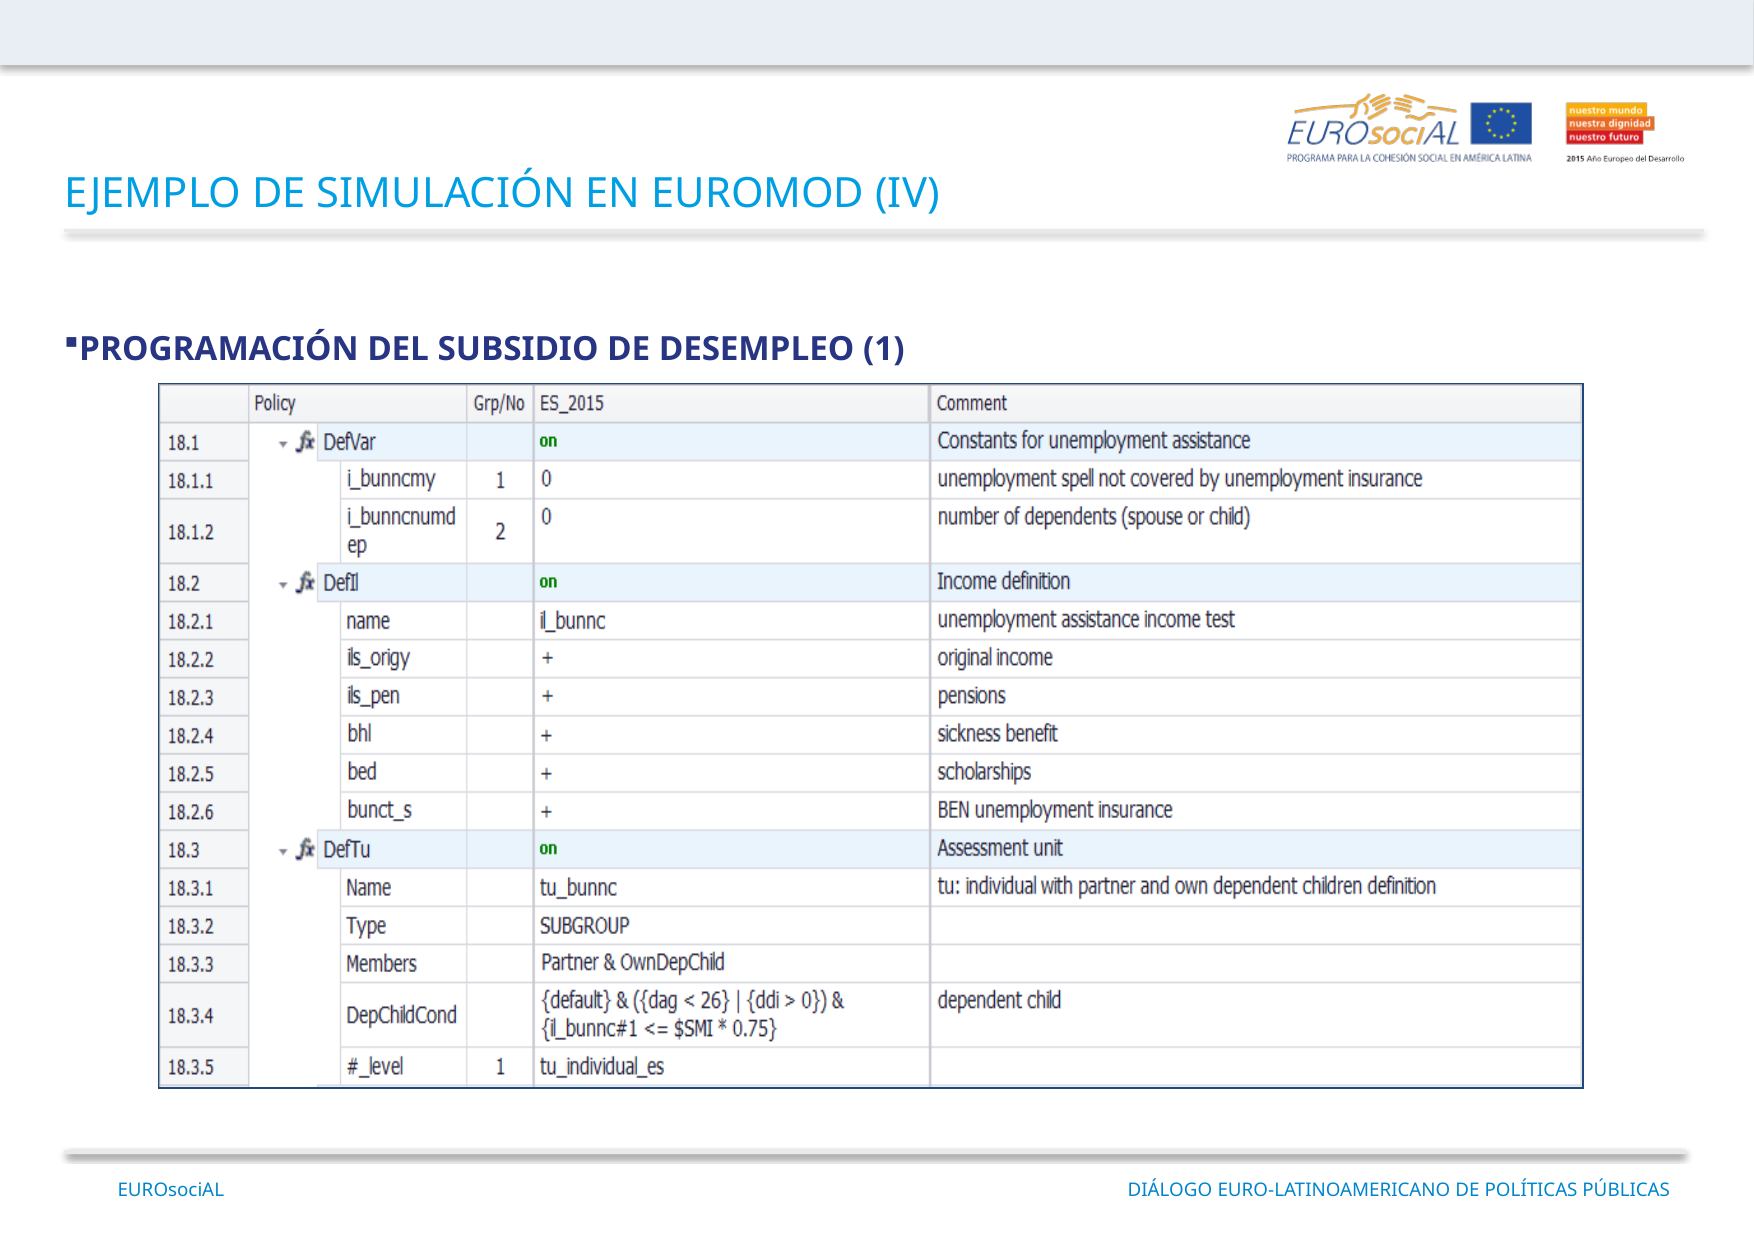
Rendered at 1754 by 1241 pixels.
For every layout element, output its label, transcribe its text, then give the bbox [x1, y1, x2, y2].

picture [1278, 88, 1692, 158]
picture [158, 383, 1583, 1088]
text_box PROGRAMACIÓN DEL SUBSIDIO DE DESEMPLEO (1) [64, 265, 1692, 1140]
text_box EJEMPLO DE SIMULACIÓN EN EUROMOD (IV) [49, 158, 1692, 233]
